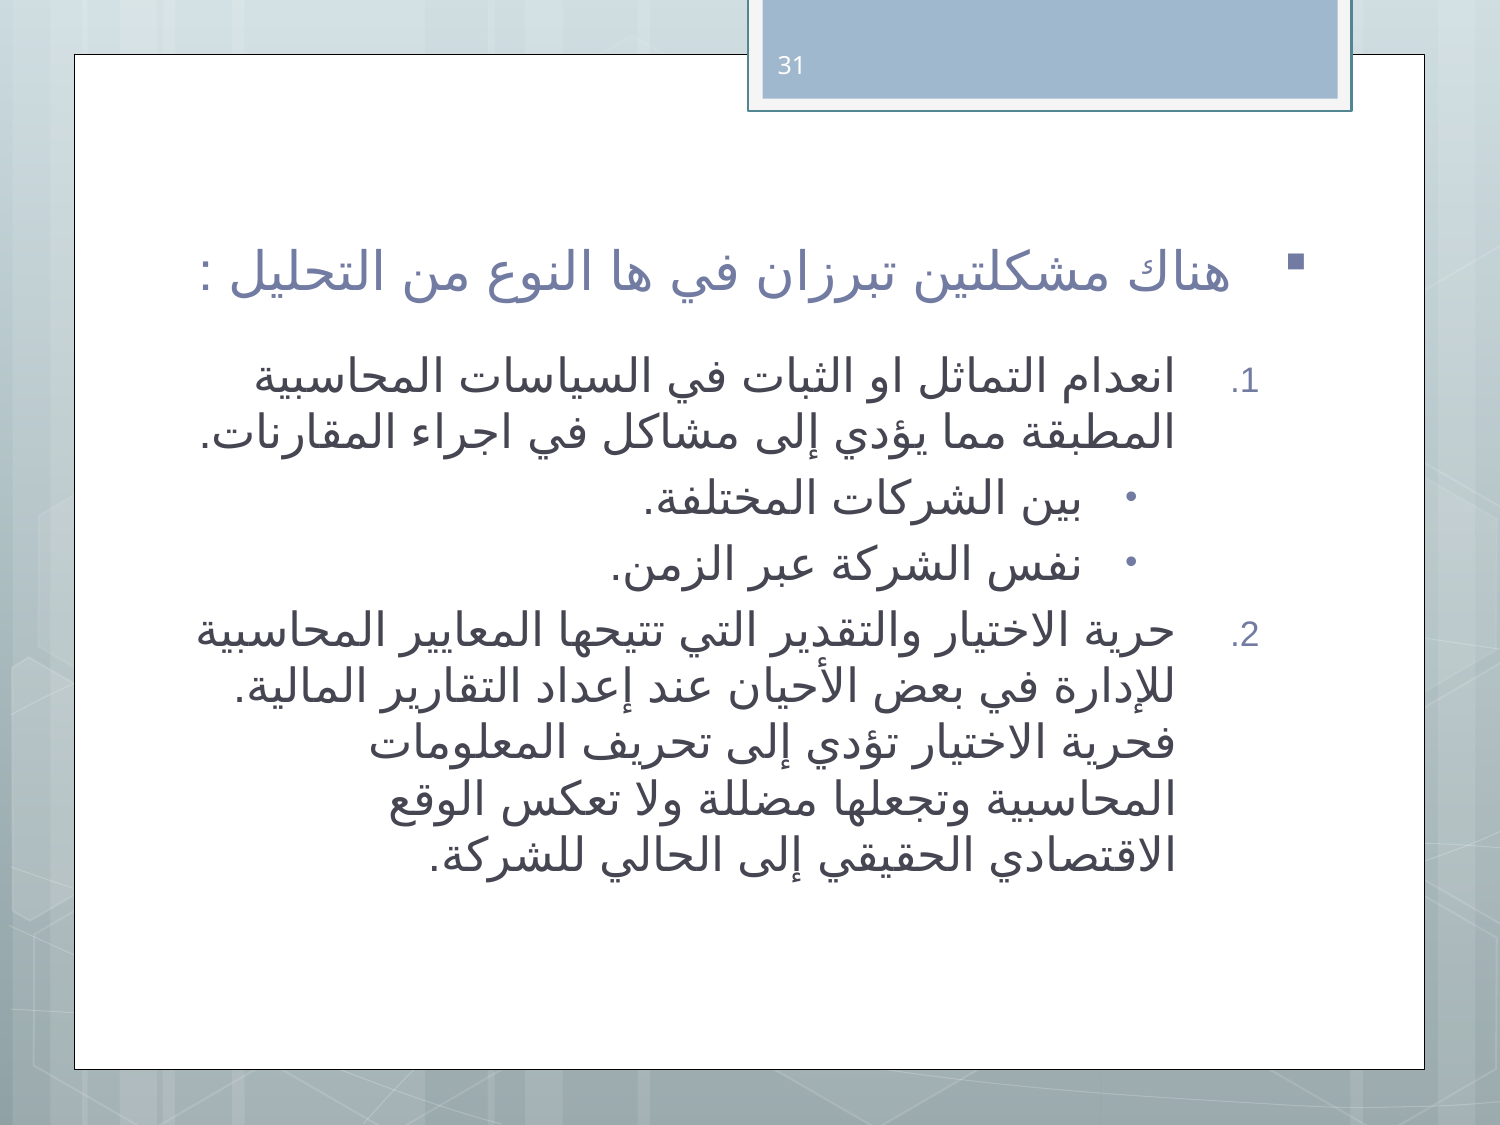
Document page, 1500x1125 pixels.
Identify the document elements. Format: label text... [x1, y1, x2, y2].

title هناك مشكلتين تبرزان في ها النوع من التحليل : [171, 208, 1324, 309]
slide_number 31 [762, 36, 982, 97]
list انعدام التماثل او الثبات في السياسات المحاسبية المطبقة مما يؤدي إلى مشاكل في اجراء المقارنات. بين الشركات المختلفة. نفس الشركة عبر الزمن. حرية الاختيار والتقدير التي تتيحها المعايير المحاسبية للإدارة في بعض الأحيان عند إعداد التقارير المالية. فحرية الاختيار تؤدي إلى تحريف المعلومات المحاسبية وتجعلها مضللة ولا تعكس الوقع الاقتصادي الحقيقي إلى الحالي للشركة. [171, 338, 1283, 914]
